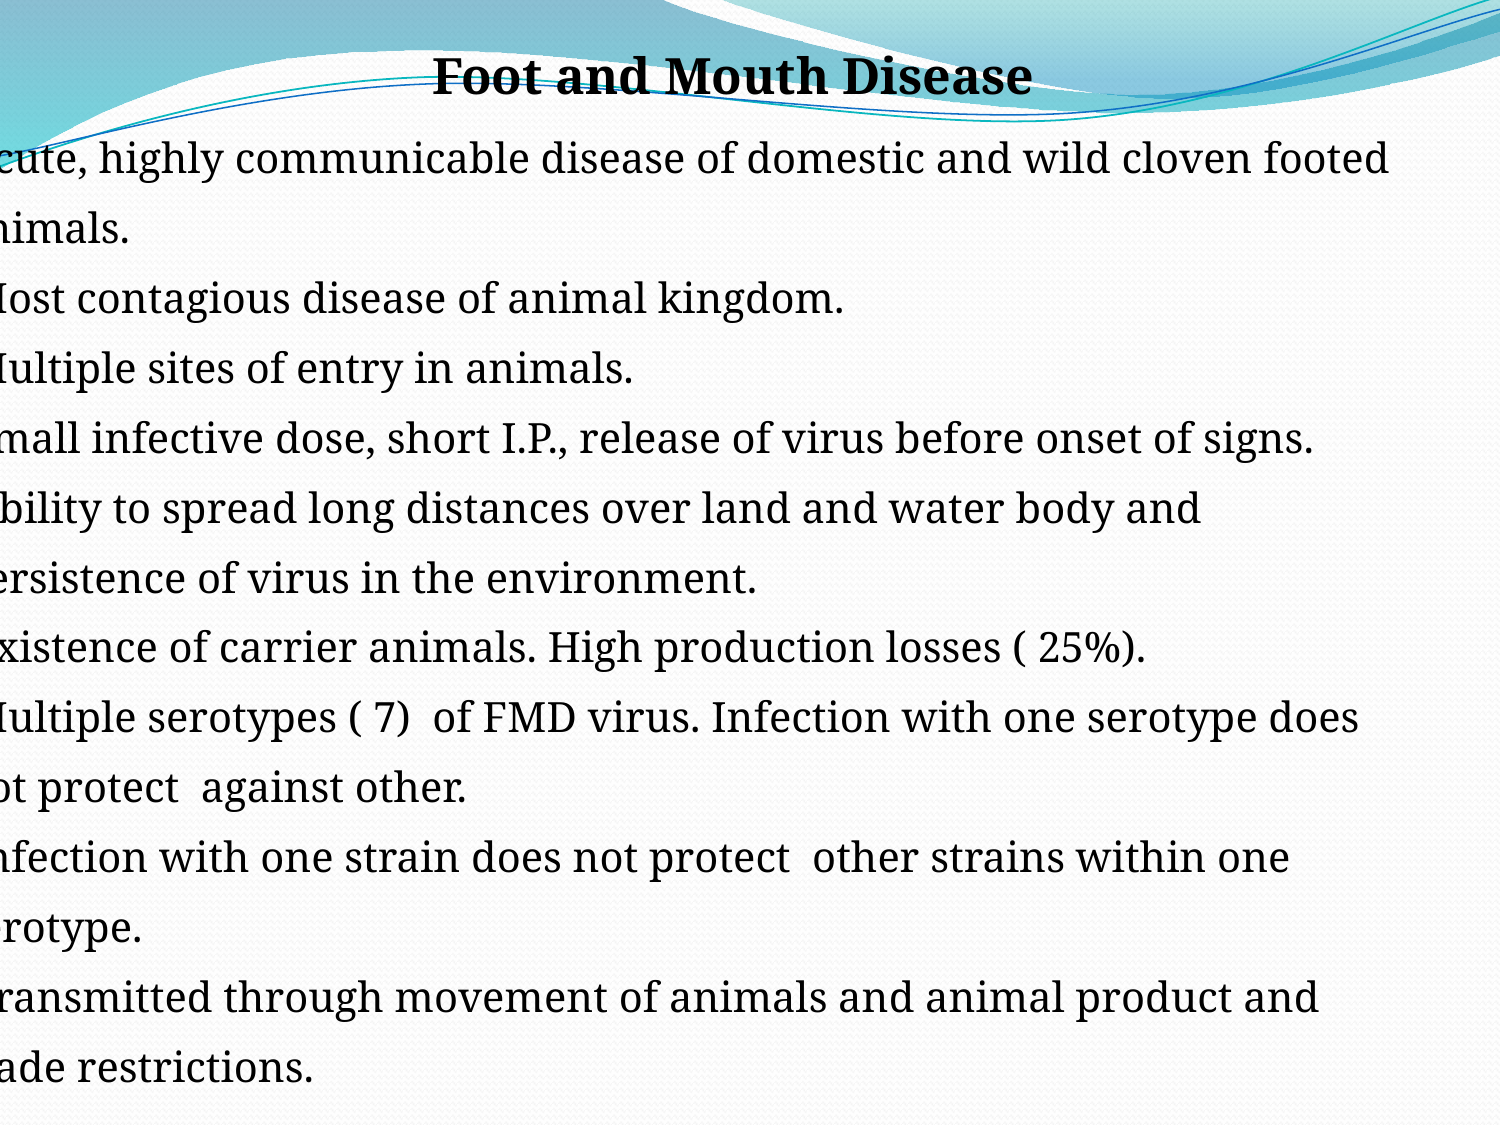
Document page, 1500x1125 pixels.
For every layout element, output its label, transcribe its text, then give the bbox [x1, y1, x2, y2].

text_box Foot and Mouth Disease [417, 37, 1049, 104]
text_box Acute, highly communicable disease of domestic and wild cloven footed animals. Most contagious disease of animal kingdom. Multiple sites of entry in animals. Small infective dose, short I.P., release of virus before onset of signs. Ability to spread long distances over land and water body and persistence of virus in the environment. Existence of carrier animals. High production losses ( 25%). Multiple serotypes ( 7) of FMD virus. Infection with one serotype does not protect against other. Infection with one strain does not protect other strains within one serotype. Transmitted through movement of animals and animal product and trade restrictions. [0, 104, 1416, 1099]
